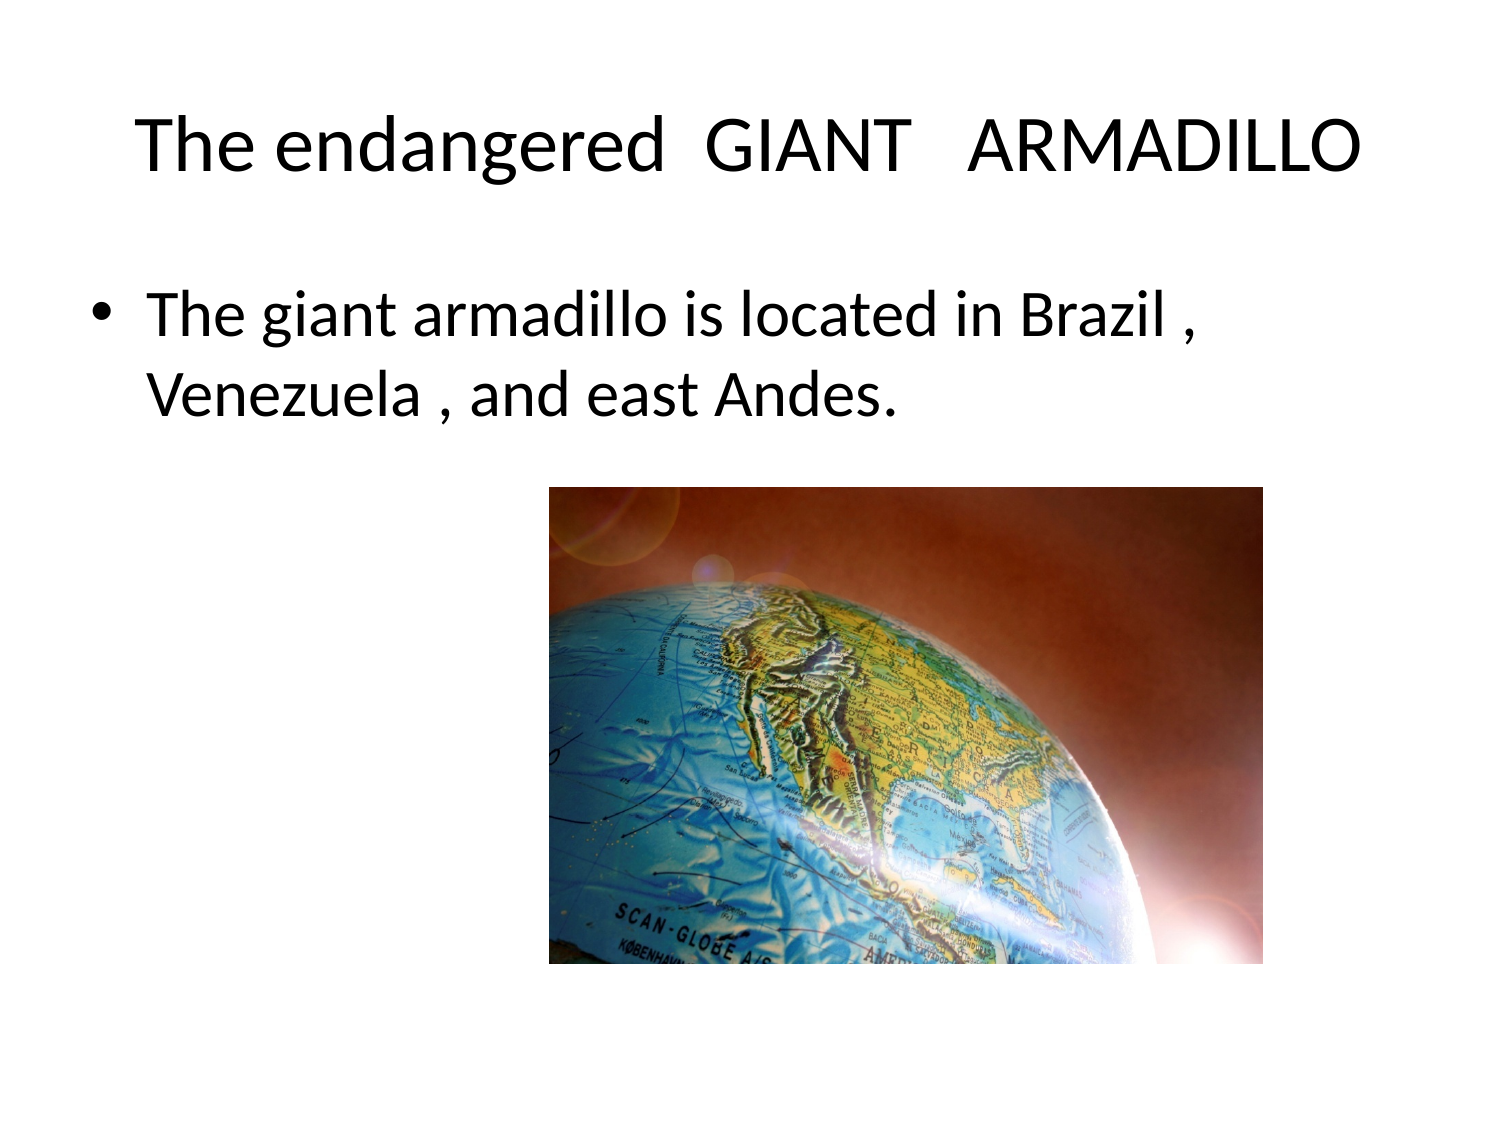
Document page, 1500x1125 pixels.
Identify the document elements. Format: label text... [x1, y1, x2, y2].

picture [549, 487, 1263, 964]
title The endangered GIANT ARMADILLO [75, 45, 1425, 233]
list The giant armadillo is located in Brazil , Venezuela , and east Andes. [75, 262, 1425, 1005]
